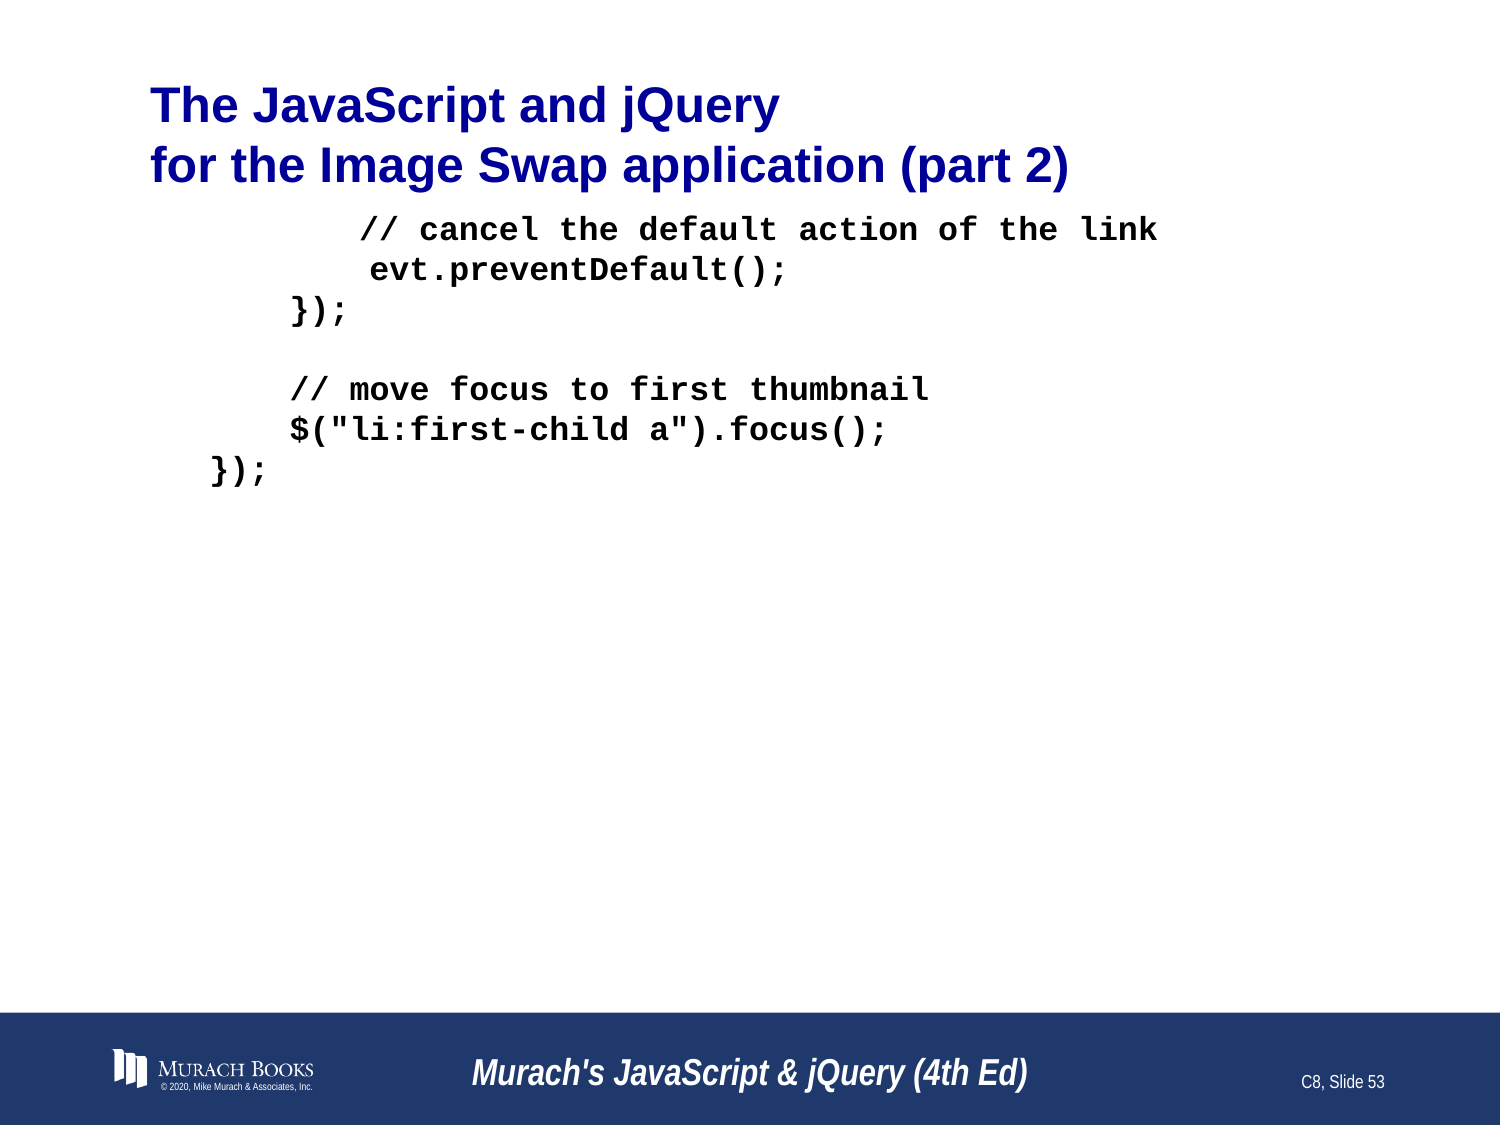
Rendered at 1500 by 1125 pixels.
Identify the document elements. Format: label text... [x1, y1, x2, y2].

slide_number C8, Slide 53 [1087, 1025, 1400, 1100]
title The JavaScript and jQuery for the Image Swap application (part 2) [150, 72, 1350, 194]
list // cancel the default action of the link evt.preventDefault(); }); // move focus to first thumbnail $("li:first-child a").focus(); }); [137, 200, 1350, 1000]
slide_number Murach's JavaScript & jQuery (4th Ed) [463, 1025, 1050, 1100]
footer © 2020, Mike Murach & Associates, Inc. [12, 1025, 463, 1100]
